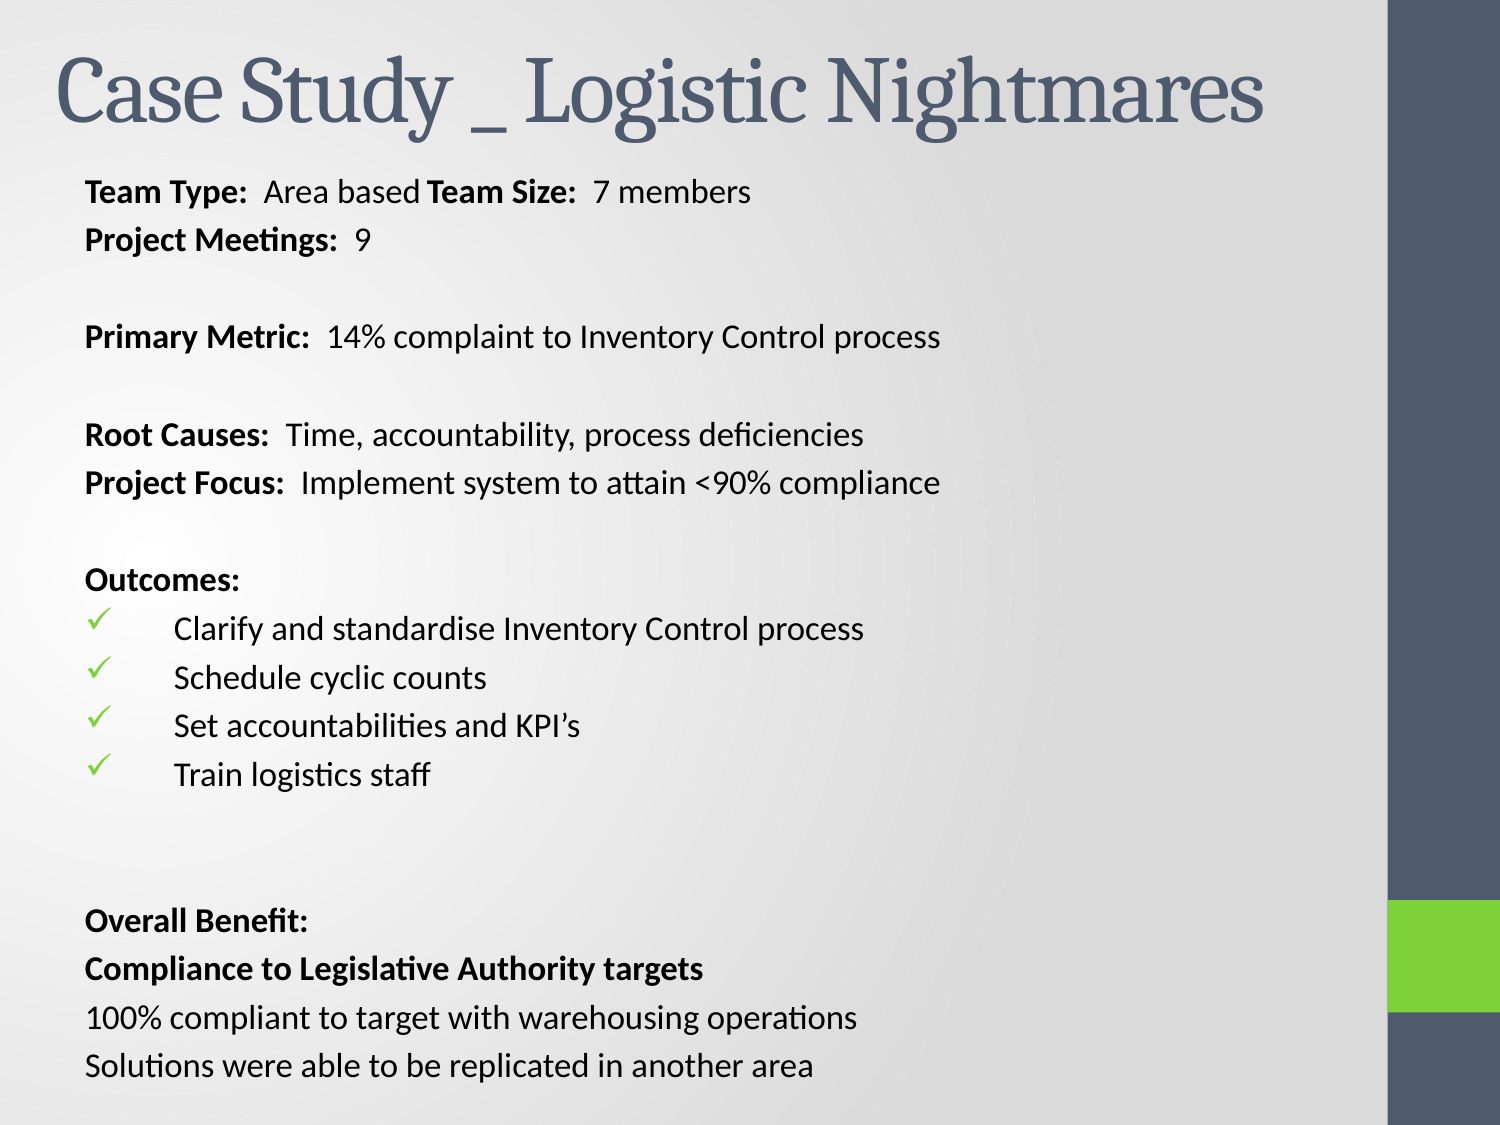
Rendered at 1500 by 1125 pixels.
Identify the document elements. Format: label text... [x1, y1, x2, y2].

title Case Study _ Logistic Nightmares [41, 7, 1355, 161]
list Team Type: Area based Team Size: 7 members Project Meetings: 9 Primary Metric: 14% complaint to Inventory Control process Root Causes: Time, accountability, process deficiencies Project Focus: Implement system to attain <90% compliance Outcomes: Clarify and standardise Inventory Control process Schedule cyclic counts Set accountabilities and KPI’s Train logistics staff Overall Benefit: Compliance to Legislative Authority targets 100% compliant to target with warehousing operations Solutions were able to be replicated in another area [53, 160, 1376, 1094]
